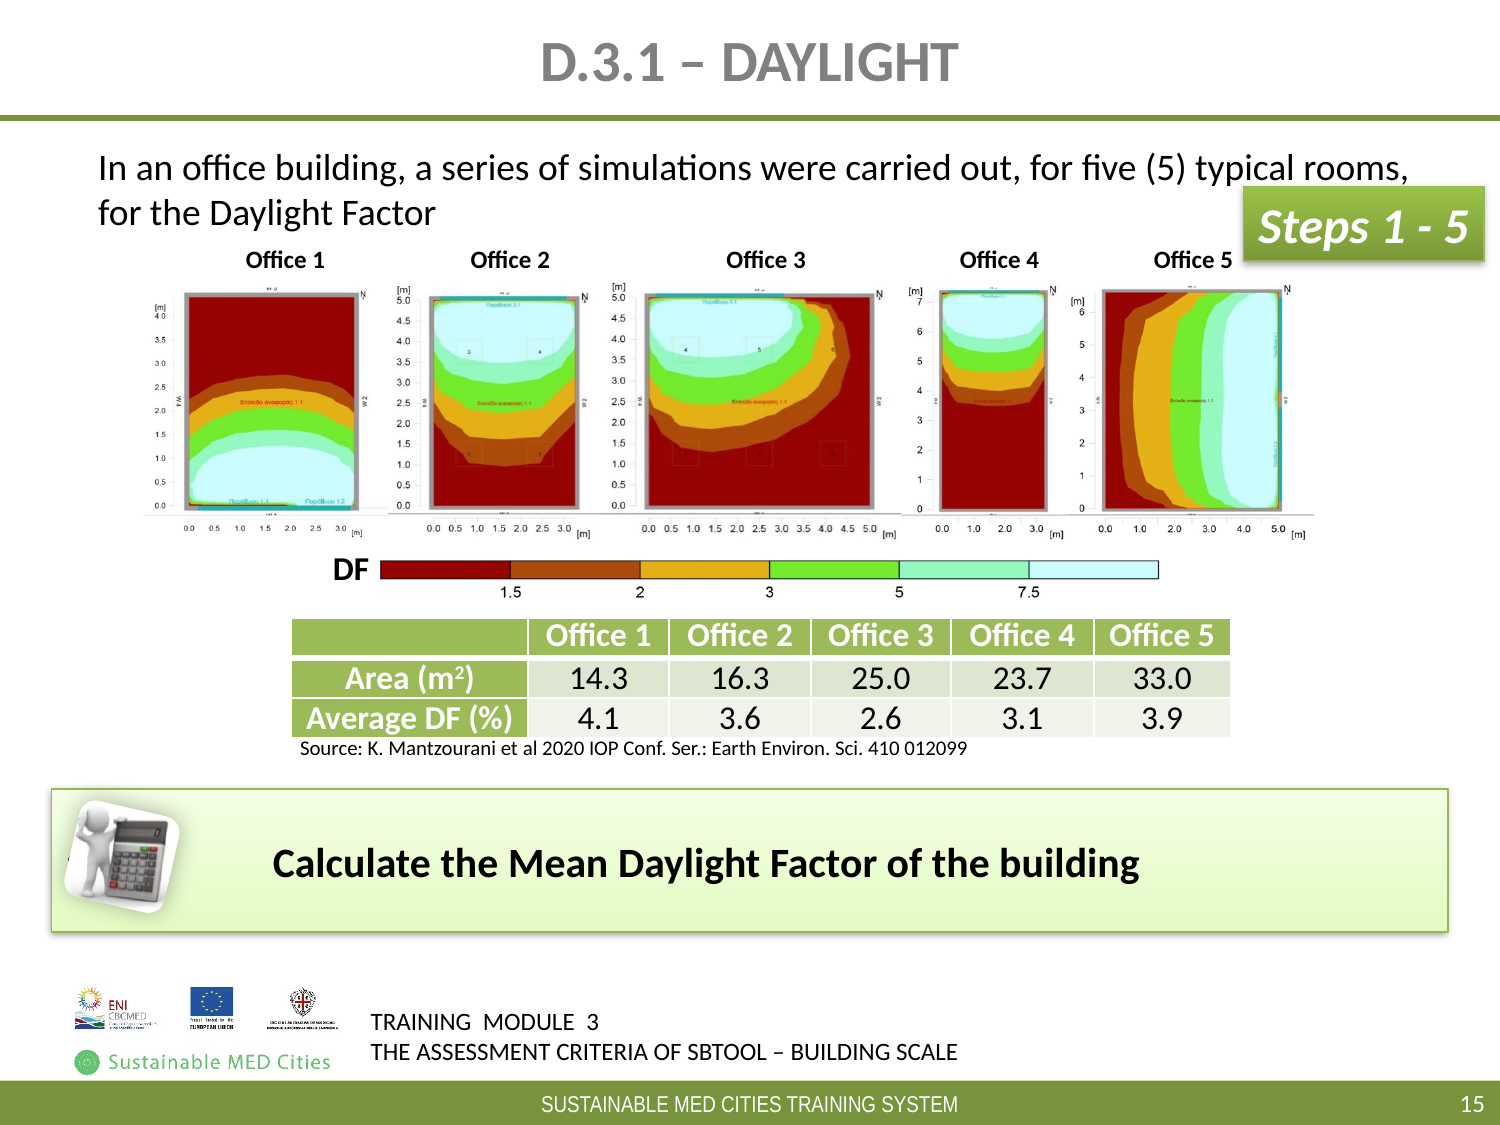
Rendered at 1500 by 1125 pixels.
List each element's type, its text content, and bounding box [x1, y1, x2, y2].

table_header Office 3 [624, 246, 909, 272]
table_cell 16.3 [670, 661, 810, 697]
table_cell 14.3 [529, 661, 668, 697]
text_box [143, 274, 1314, 600]
table_header Office 2 [670, 619, 810, 655]
title D.3.1 – DAYLIGHT [0, 0, 1500, 117]
text_box Steps 1 - 5 [1243, 186, 1485, 262]
text_box Source: K. Mantzourani et al 2020 IOP Conf. Ser.: Earth Environ. Sci. 410 012099 [285, 726, 1396, 767]
picture [62, 978, 356, 1080]
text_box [51, 788, 1449, 933]
table_header Office 5 [1090, 246, 1297, 272]
table_header Office 4 [952, 619, 1093, 655]
table_header Office 5 [1095, 619, 1230, 655]
table_cell 33.0 [1095, 661, 1230, 697]
table_header [292, 619, 527, 655]
table_cell 3.9 [1095, 699, 1230, 726]
table_cell Average DF (%) [292, 699, 527, 726]
table_header Office 3 [812, 619, 950, 655]
text_box In an office building, a series of simulations were carried out, for five (5) typical rooms, for the Daylight Factor [83, 135, 1427, 241]
table_cell 4.1 [529, 699, 668, 726]
table_header Office 4 [911, 246, 1089, 272]
table_cell 3.1 [952, 699, 1093, 726]
table_cell Area (m2) [292, 661, 527, 697]
table_cell 25.0 [812, 661, 950, 697]
table_cell 2.6 [812, 699, 950, 726]
table_cell 23.7 [952, 661, 1093, 697]
table_header Office 1 [529, 619, 668, 655]
slide_number 15 [1149, 1079, 1500, 1125]
table_header Office 1 [174, 246, 397, 272]
table_header Office 2 [399, 246, 622, 272]
table_cell 3.6 [670, 699, 810, 726]
